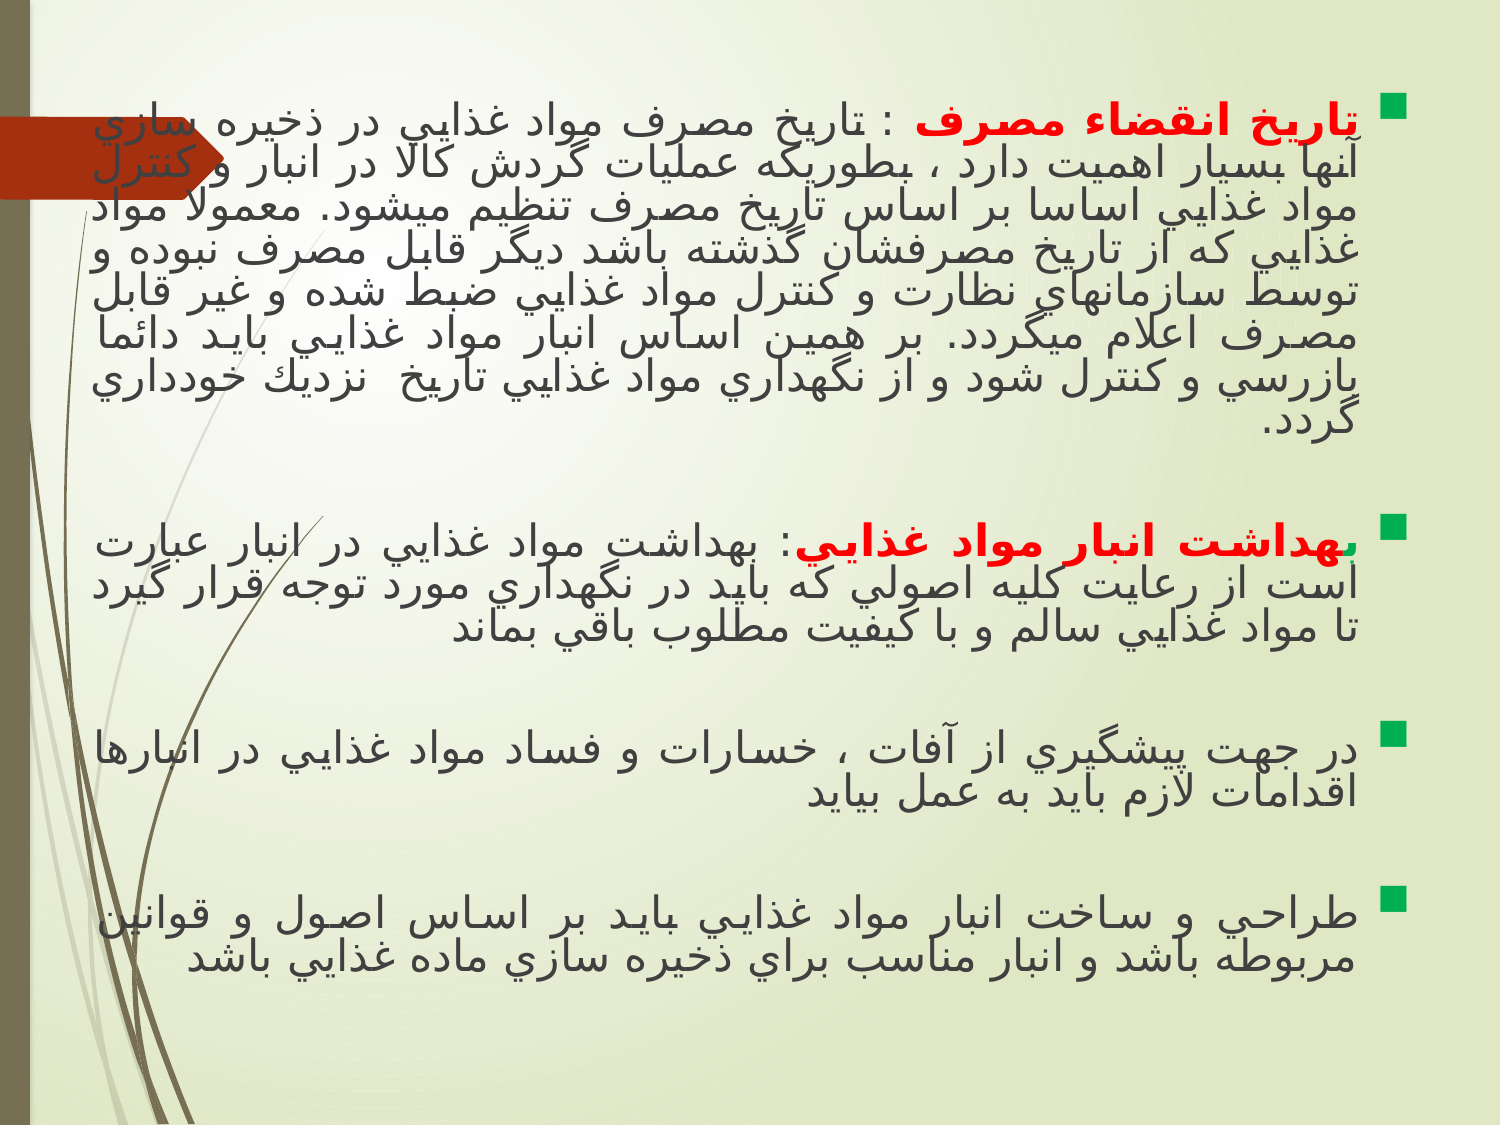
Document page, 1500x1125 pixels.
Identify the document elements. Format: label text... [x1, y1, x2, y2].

list تاريخ انقضاء مصرف : تاريخ مصرف مواد غذايي در ذخيره سازي آنها بسيار اهميت دارد ، بطوريكه عمليات گردش كالا در انبار و كنترل مواد غذايي اساسا بر اساس تاريخ مصرف تنظيم ميشود. معمولا مواد غذايي كه از تاريخ مصرفشان گذشته باشد ديگر قابل مصرف نبوده و توسط سازمانهاي نظارت و كنترل مواد غذايي ضبط شده و غير قابل مصرف اعلام ميگردد. بر همين اساس انبار مواد غذايي بايد دائما بازرسي و كنترل شود و از نگهداري مواد غذايي تاريخ نزديك خودداري گردد. بهداشت انبار مواد غذايي: بهداشت مواد غذايي در انبار عبارت است از رعايت كليه اصولي كه بايد در نگهداري مورد توجه قرار گيرد تا مواد غذايي سالم و با كيفيت مطلوب باقي بماند در جهت پيشگيري از آفات ، خسارات و فساد مواد غذايي در انبارها اقدامات لازم باید به عمل بیاید طراحي و ساخت انبار مواد غذايي بايد بر اساس اصول و قوانين مربوطه باشد و انبار مناسب براي ذخيره سازي ماده غذايي باشد [75, 93, 1425, 1005]
